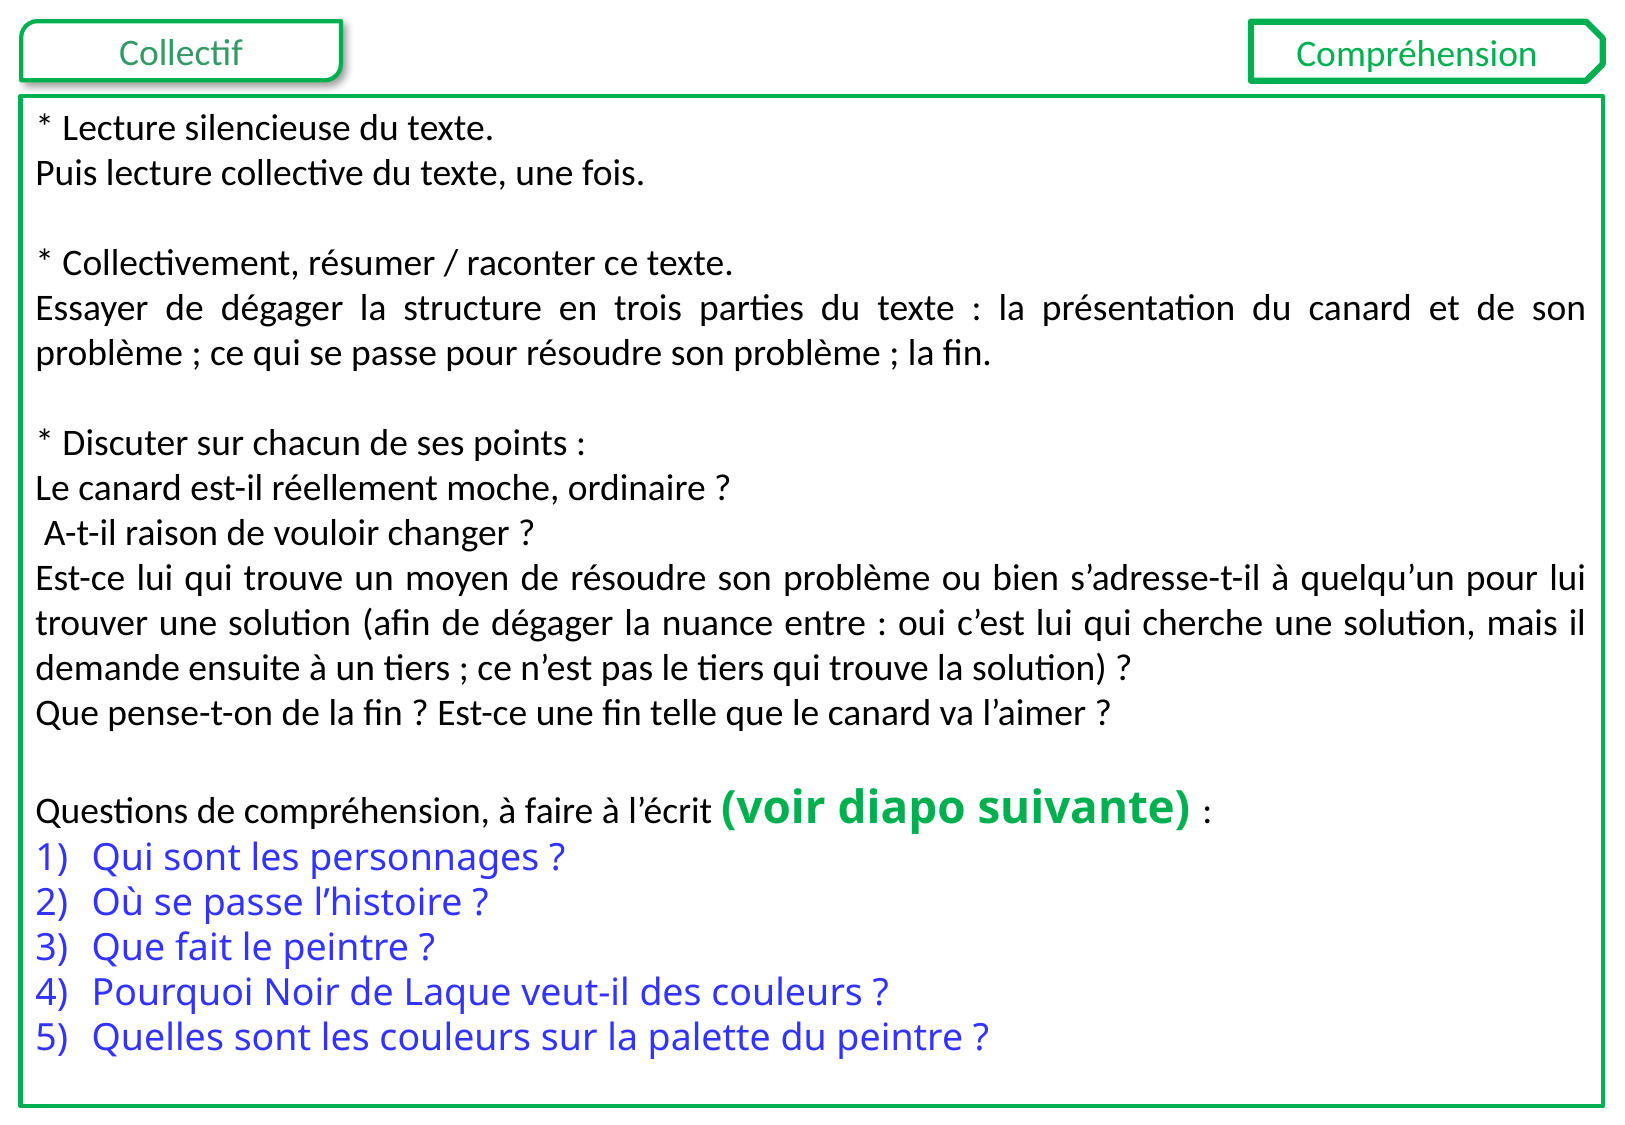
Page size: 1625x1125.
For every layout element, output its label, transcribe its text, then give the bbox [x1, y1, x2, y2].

list * Lecture silencieuse du texte. Puis lecture collective du texte, une fois. * Collectivement, résumer / raconter ce texte. Essayer de dégager la structure en trois parties du texte : la présentation du canard et de son problème ; ce qui se passe pour résoudre son problème ; la fin. * Discuter sur chacun de ses points : Le canard est-il réellement moche, ordinaire ? A-t-il raison de vouloir changer ? Est-ce lui qui trouve un moyen de résoudre son problème ou bien s’adresse-t-il à quelqu’un pour lui trouver une solution (afin de dégager la nuance entre : oui c’est lui qui cherche une solution, mais il demande ensuite à un tiers ; ce n’est pas le tiers qui trouve la solution) ? Que pense-t-on de la fin ? Est-ce une fin telle que le canard va l’aimer ? Questions de compréhension, à faire à l’écrit (voir diapo suivante) : Qui sont les personnages ? Où se passe l’histoire ? Que fait le peintre ? Pourquoi Noir de Laque veut-il des couleurs ? Quelles sont les couleurs sur la palette du peintre ? [18, 94, 1605, 1108]
list Compréhension [1250, 21, 1584, 81]
